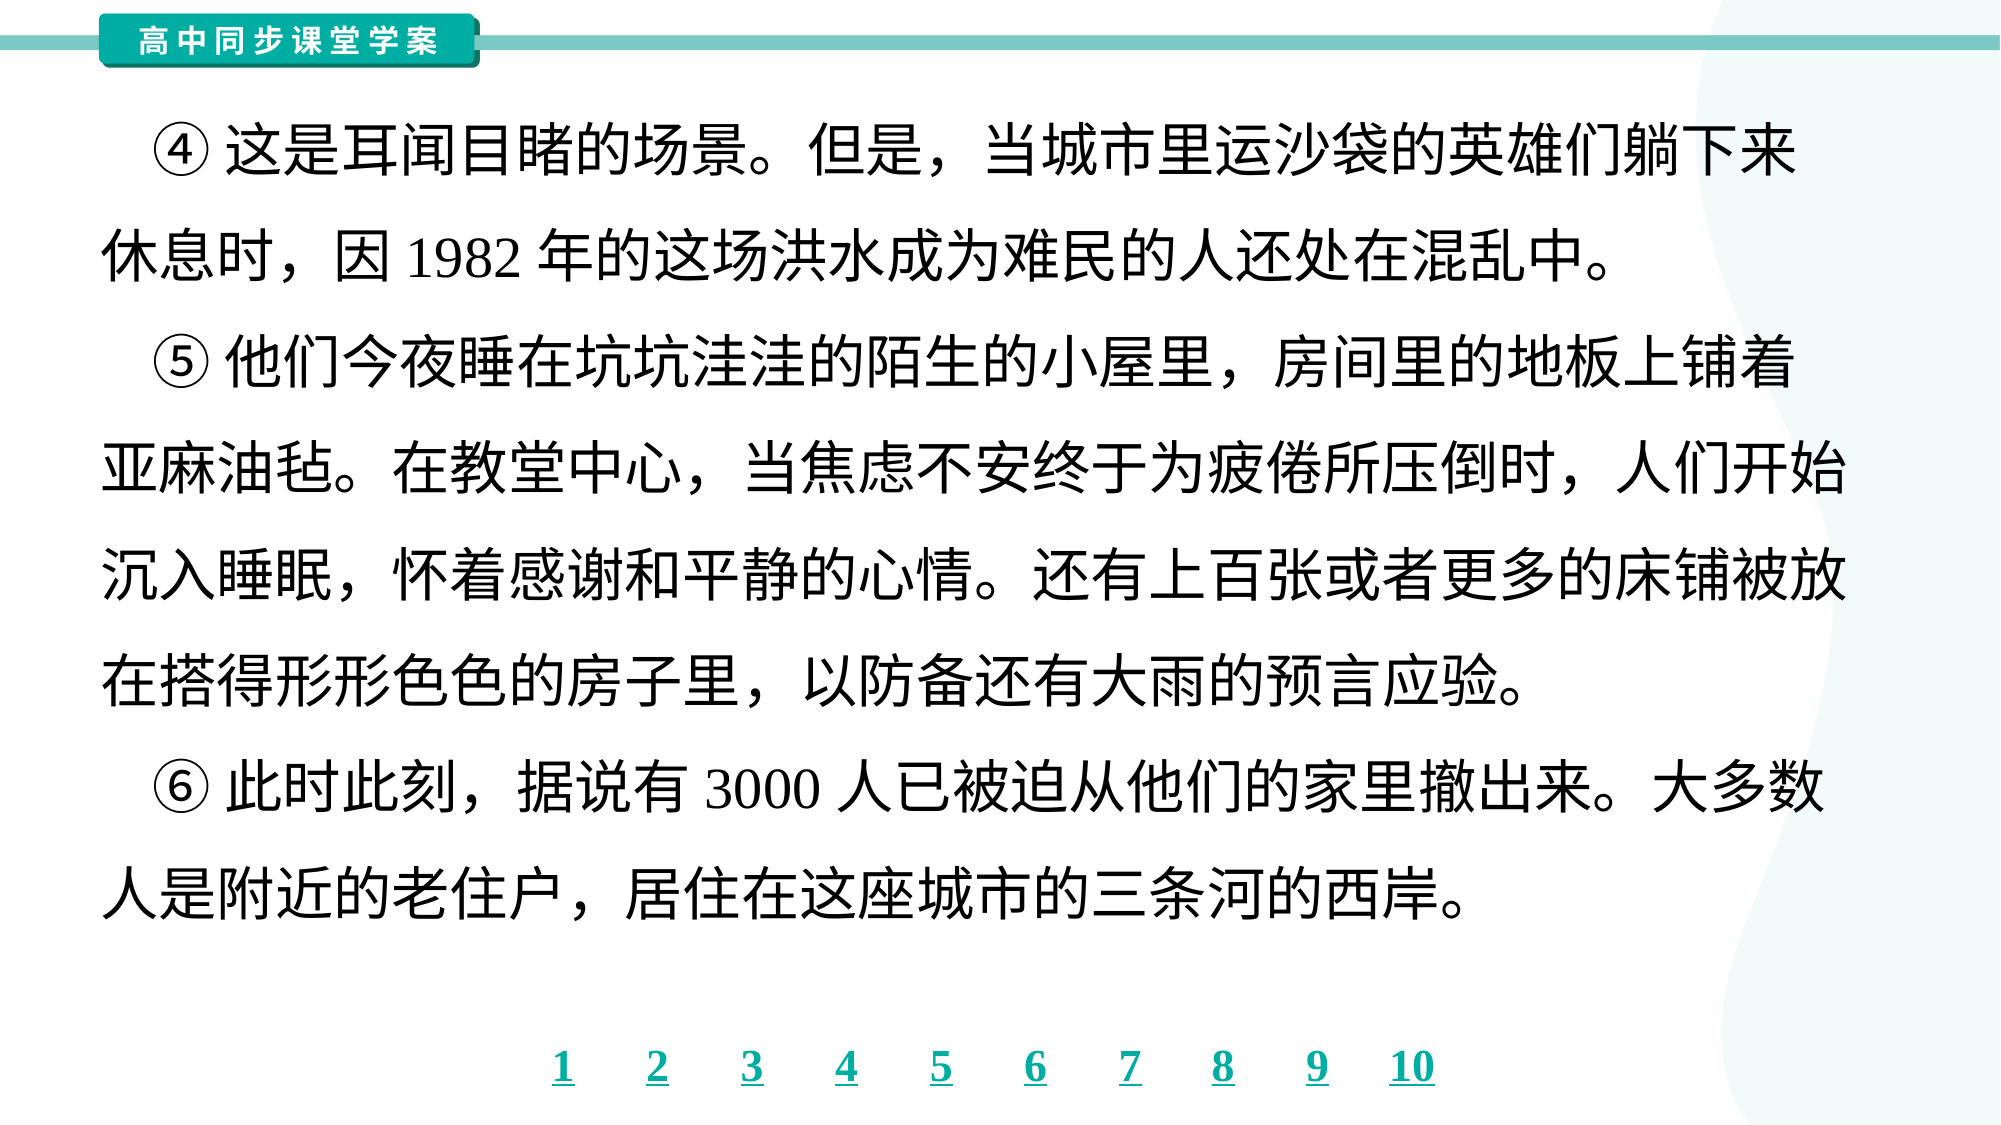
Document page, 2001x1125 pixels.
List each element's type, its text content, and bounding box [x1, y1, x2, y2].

picture [0, 0, 2000, 1125]
text_box ④这是耳闻目睹的场景。但是，当城市里运沙袋的英雄们躺下来 休息时，因1982年的这场洪水成为难民的人还处在混乱中。 ⑤他们今夜睡在坑坑洼洼的陌生的小屋里，房间里的地板上铺着 亚麻油毡。在教堂中心，当焦虑不安终于为疲倦所压倒时，人们开始 沉入睡眠，怀着感谢和平静的心情。还有上百张或者更多的床铺被放 在搭得形形色色的房子里，以防备还有大雨的预言应验。 ⑥此时此刻，据说有3000人已被迫从他们的家里撤出来。大多数 人是附近的老住户，居住在这座城市的三条河的西岸。 [100, 76, 1899, 927]
